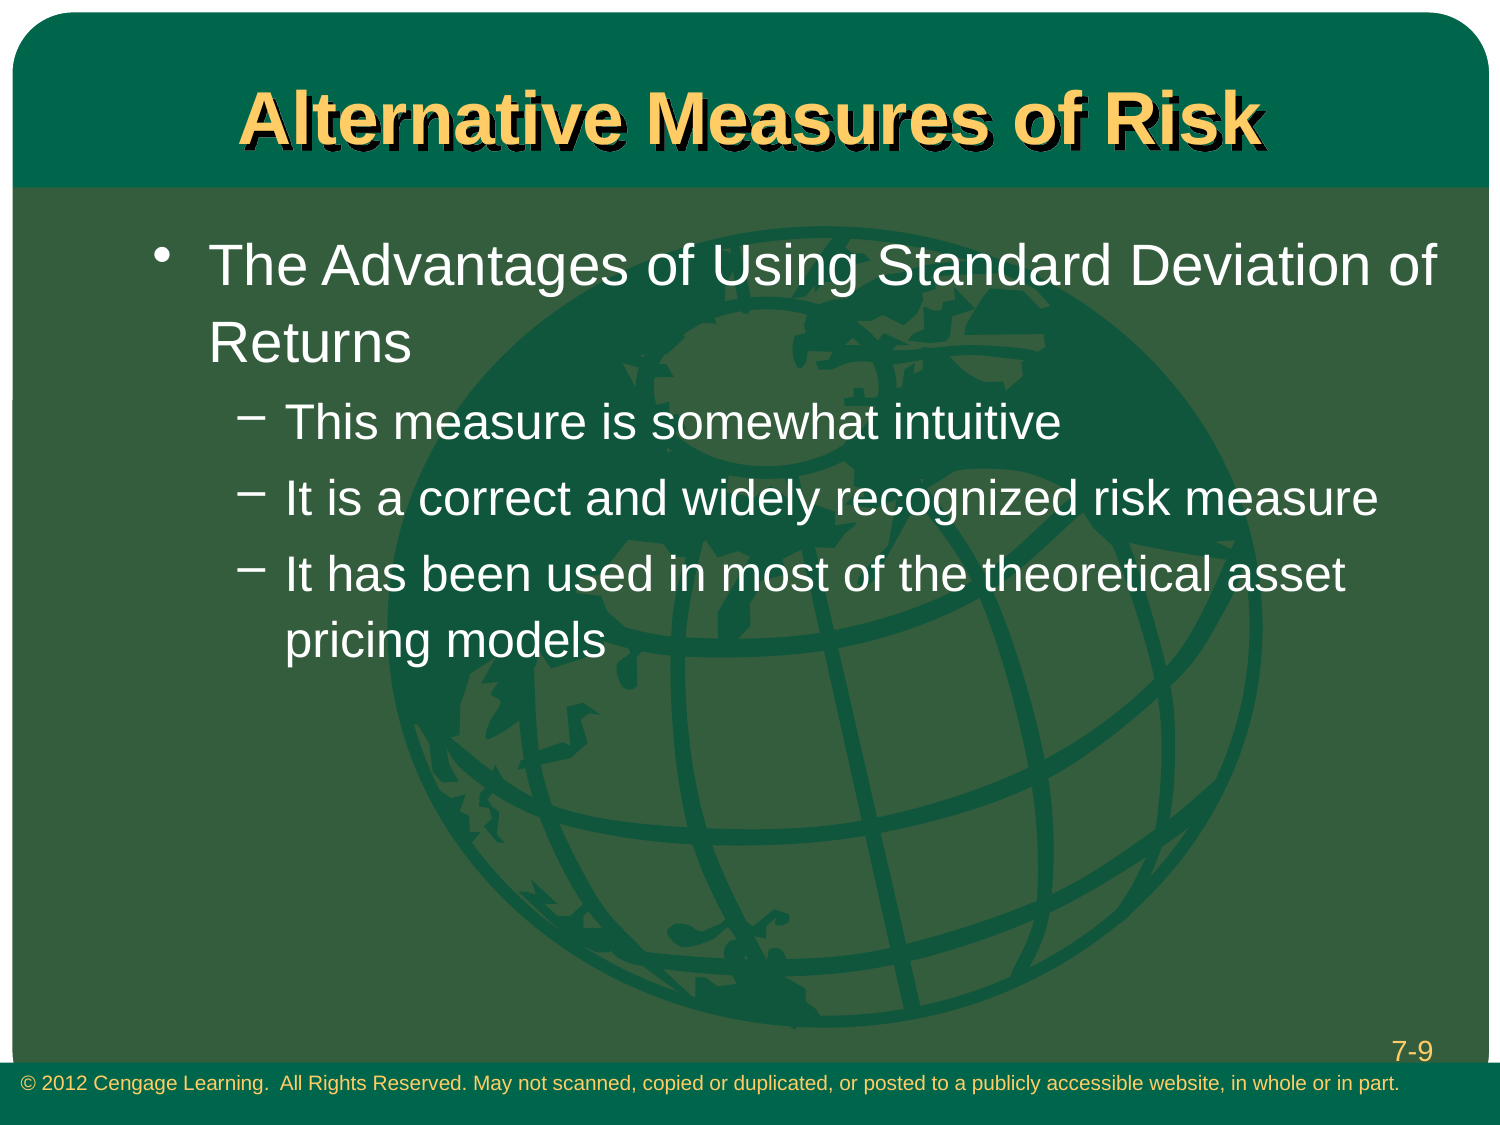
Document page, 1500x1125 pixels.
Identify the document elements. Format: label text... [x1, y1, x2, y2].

slide_number 7-9 [1325, 1025, 1500, 1062]
list The Advantages of Using Standard Deviation of Returns This measure is somewhat intuitive It is a correct and widely recognized risk measure It has been used in most of the theoretical asset pricing models [137, 212, 1463, 1013]
title Alternative Measures of Risk [75, 37, 1425, 193]
footer © 2012 Cengage Learning. All Rights Reserved. May not scanned, copied or duplicated, or posted to a publicly accessible website, in whole or in part. [0, 1062, 1500, 1125]
